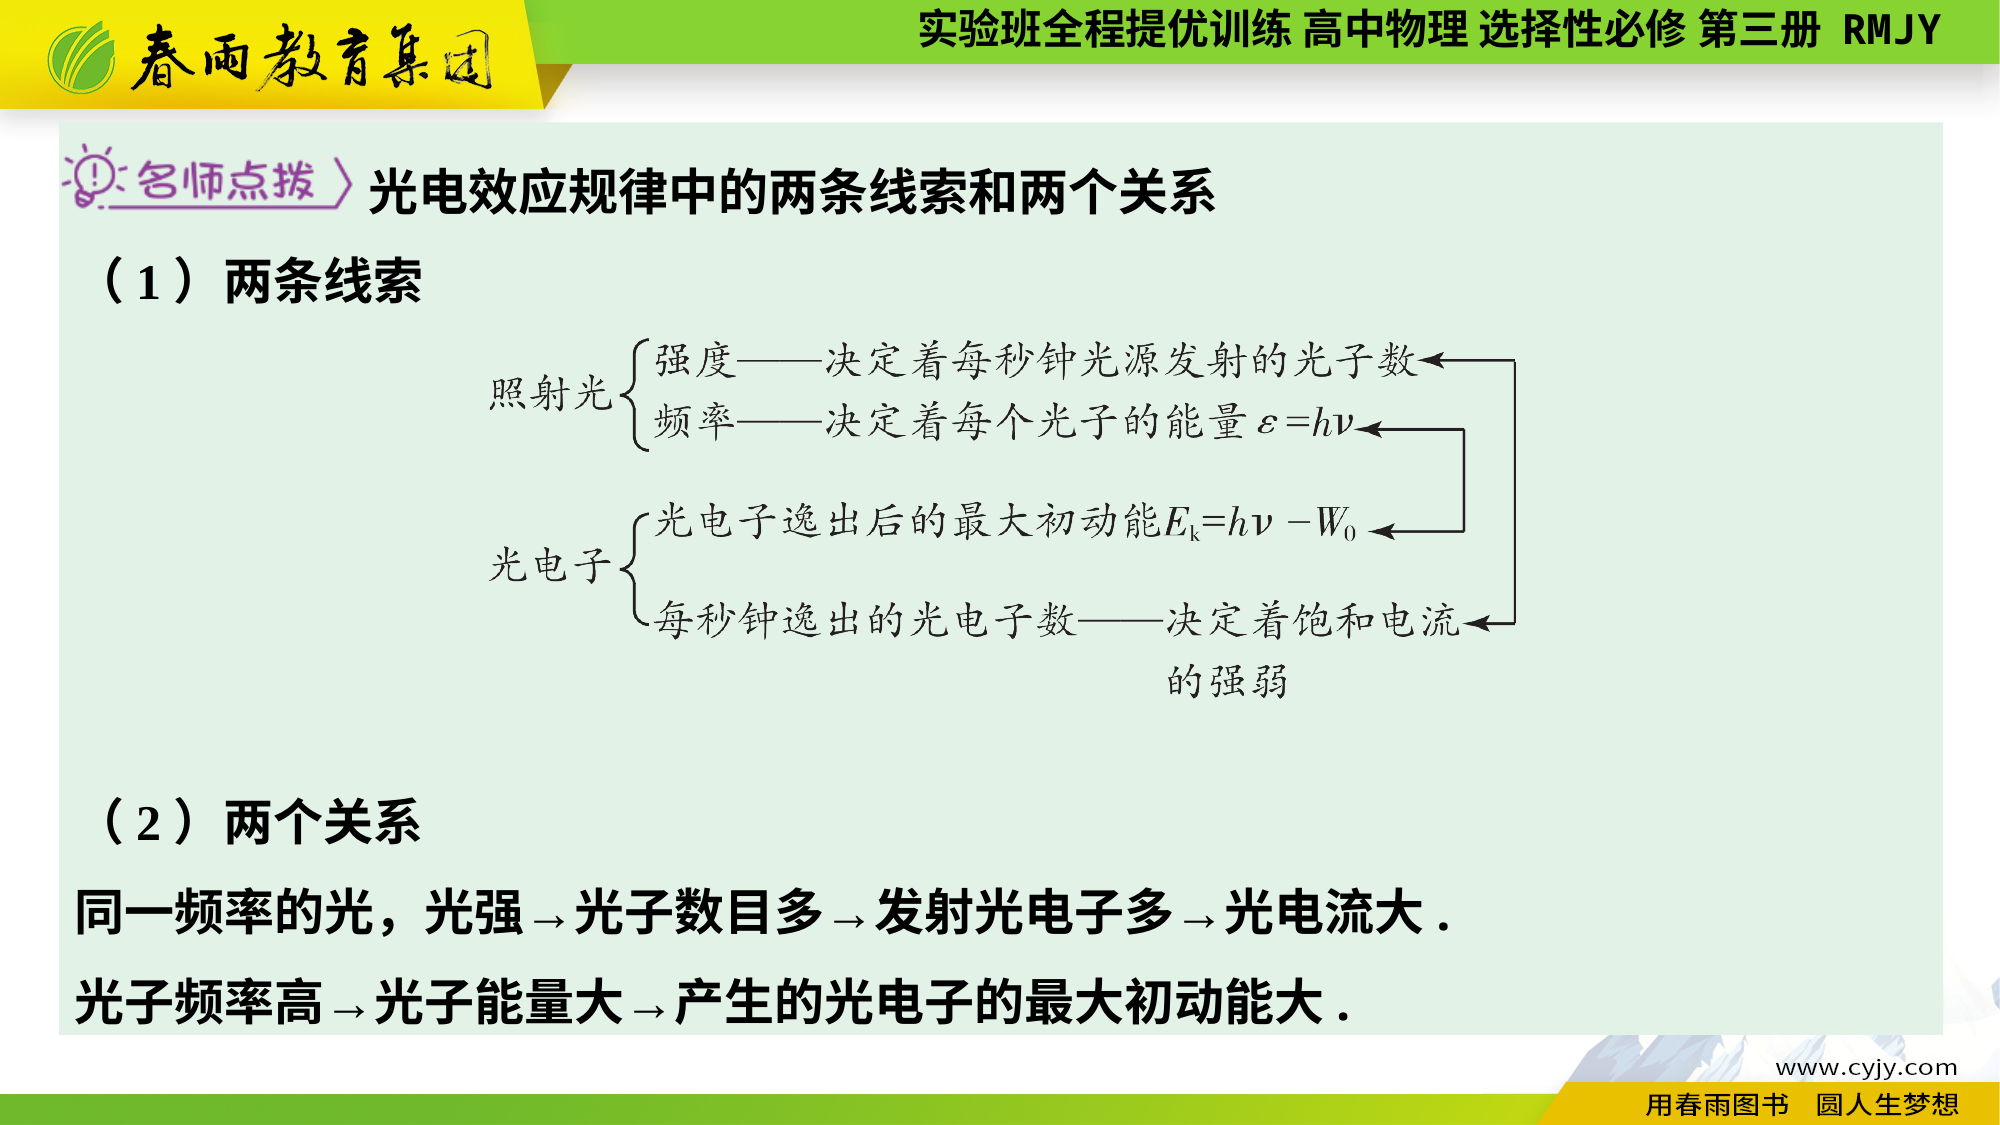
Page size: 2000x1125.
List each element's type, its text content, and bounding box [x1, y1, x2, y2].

list 光电效应规律中的两条线索和两个关系 （1）两条线索 （2）两个关系 同一频率的光，光强→光子数目多→发射光电子多→光电流大. 光子频率高→光子能量大→产生的光电子的最大初动能大. [59, 122, 1944, 1035]
picture [0, 0, 2000, 1125]
